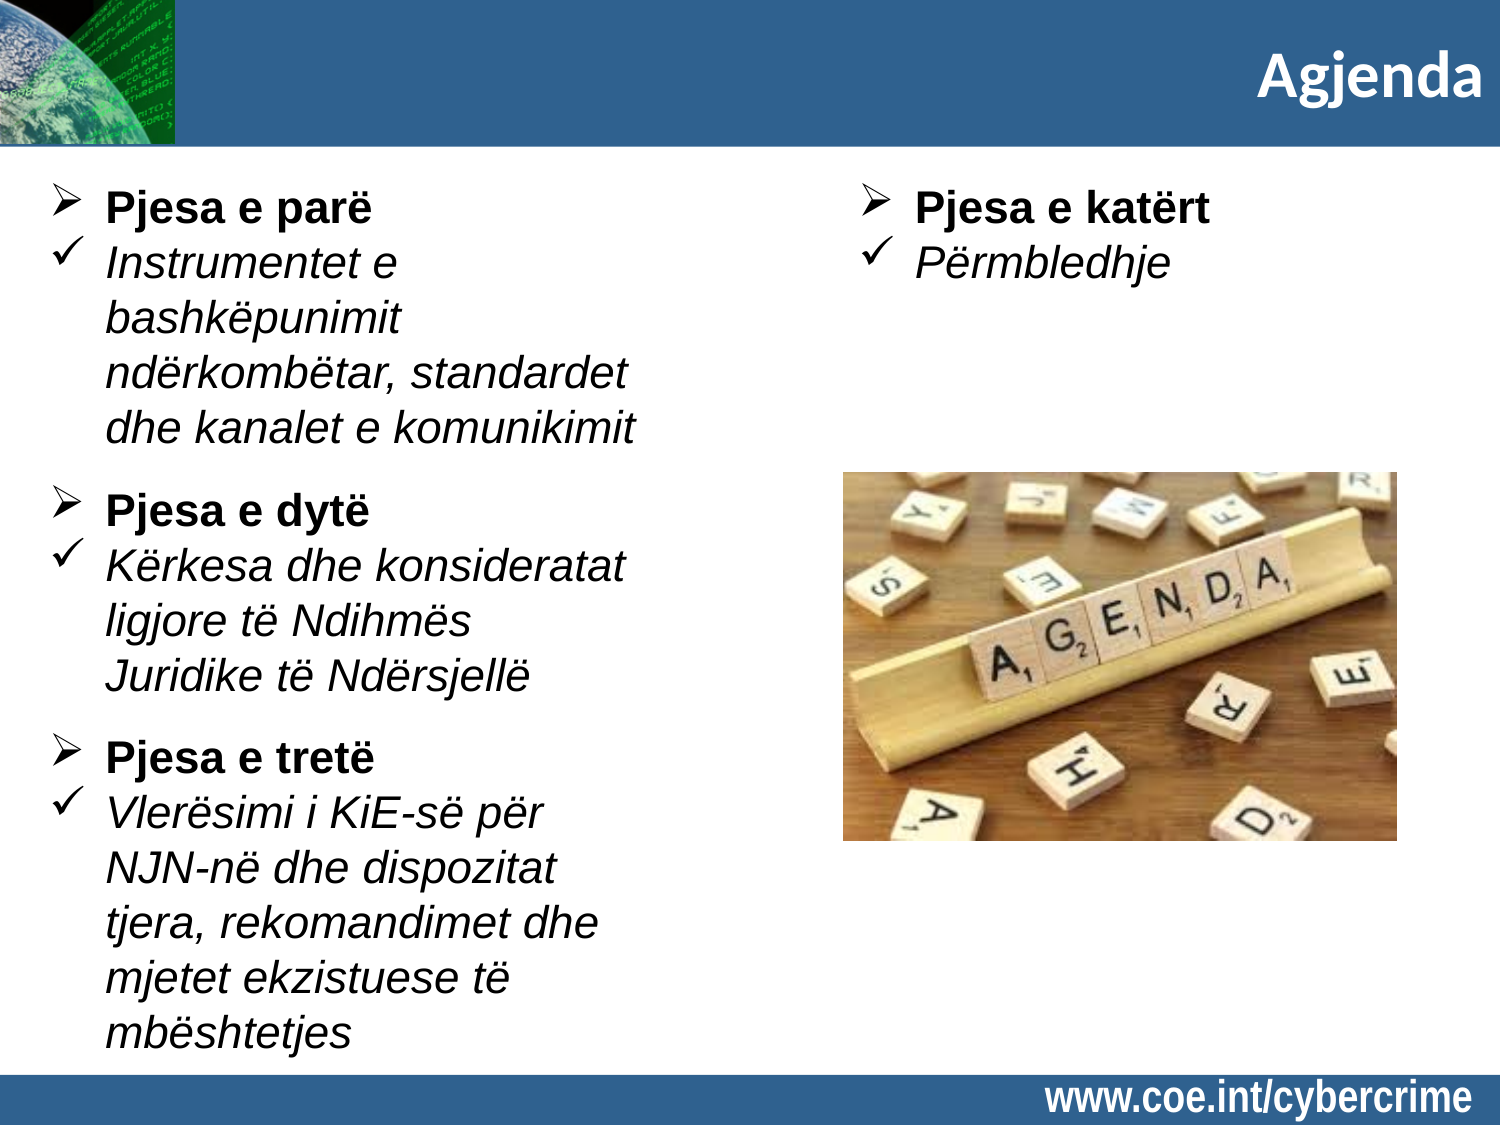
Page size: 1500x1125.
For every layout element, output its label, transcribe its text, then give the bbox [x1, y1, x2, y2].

picture [0, 0, 175, 144]
text_box Agjenda [177, 0, 1500, 149]
picture [843, 472, 1397, 841]
text_box www.coe.int/cybercrime [1030, 1059, 1500, 1125]
text_box [0, 1073, 1030, 1125]
text_box Pjesa e parë Instrumentet e bashkëpunimit ndërkombëtar, standardet dhe kanalet e komunikimit Pjesa e dytë Kërkesa dhe konsideratat ligjore të Ndihmës Juridike të Ndërsjellë Pjesa e tretë Vlerësimi i KiE-së për NJN-në dhe dispozitat tjera, rekomandimet dhe mjetet ekzistuese të mbështetjes [34, 170, 657, 1066]
text_box Pjesa e katërt Përmbledhje [843, 170, 1500, 351]
